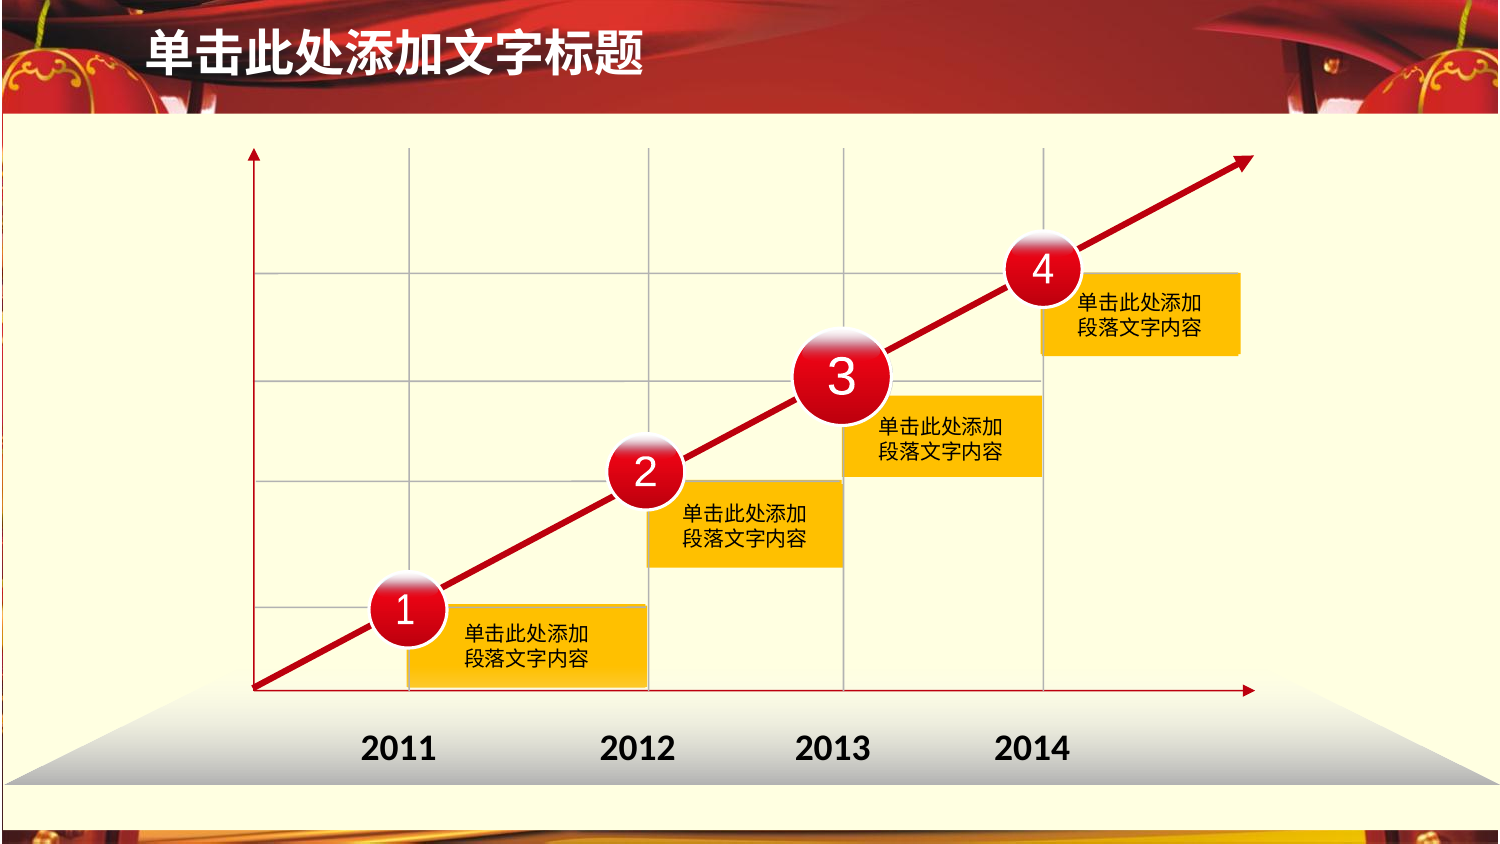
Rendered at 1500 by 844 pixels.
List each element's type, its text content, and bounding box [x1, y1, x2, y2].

text_box 2014 [979, 715, 1103, 776]
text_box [1003, 230, 1083, 308]
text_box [606, 433, 686, 511]
text_box [2, 666, 1500, 785]
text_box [252, 148, 1256, 692]
picture [2, 785, 1498, 844]
picture [2, 0, 1498, 783]
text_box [792, 328, 893, 426]
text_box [368, 571, 448, 649]
text_box 2011 [345, 715, 469, 776]
text_box 2012 [584, 715, 708, 776]
text_box 2013 [780, 715, 903, 776]
